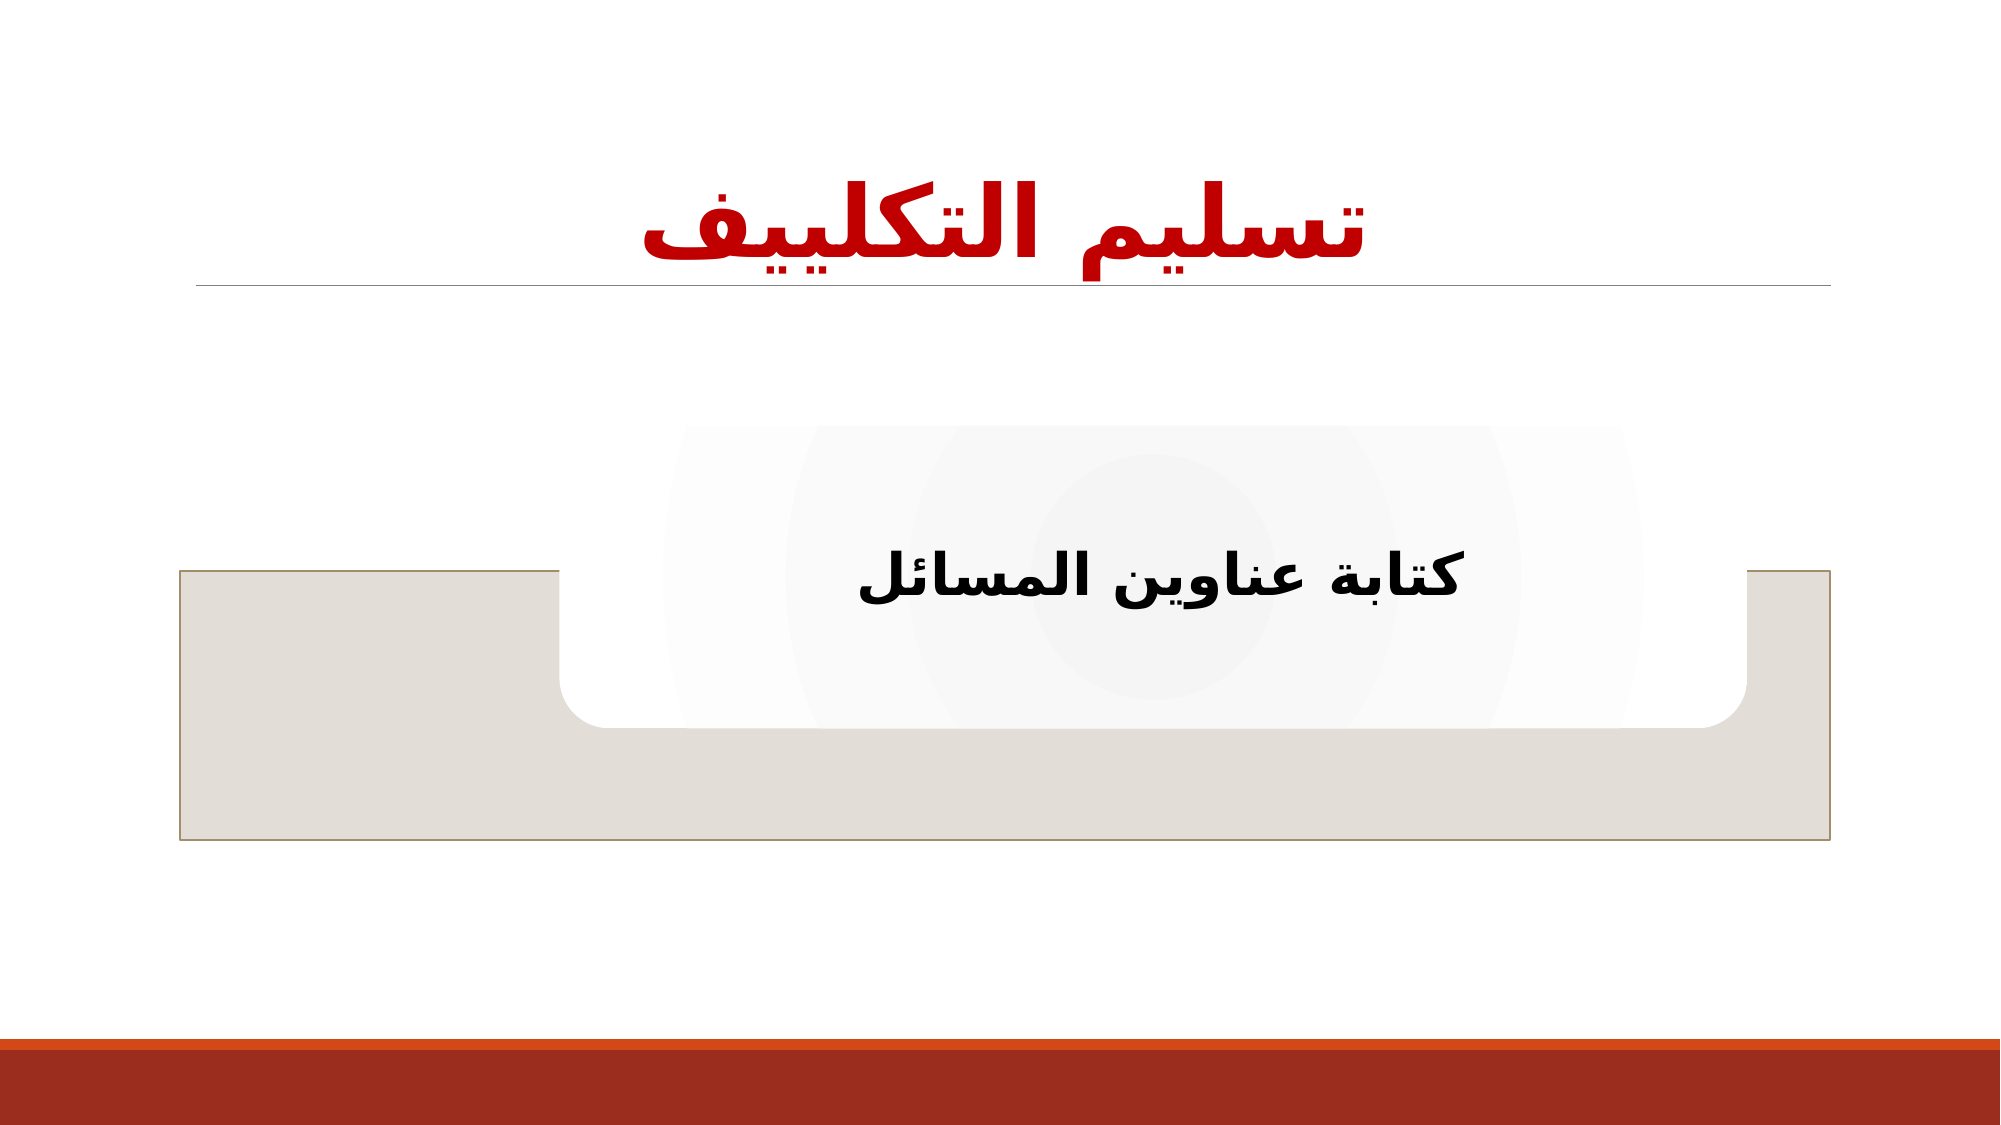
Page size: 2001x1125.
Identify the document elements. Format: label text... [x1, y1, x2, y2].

title تسليم التكلييف [180, 47, 1830, 285]
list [179, 302, 1831, 964]
